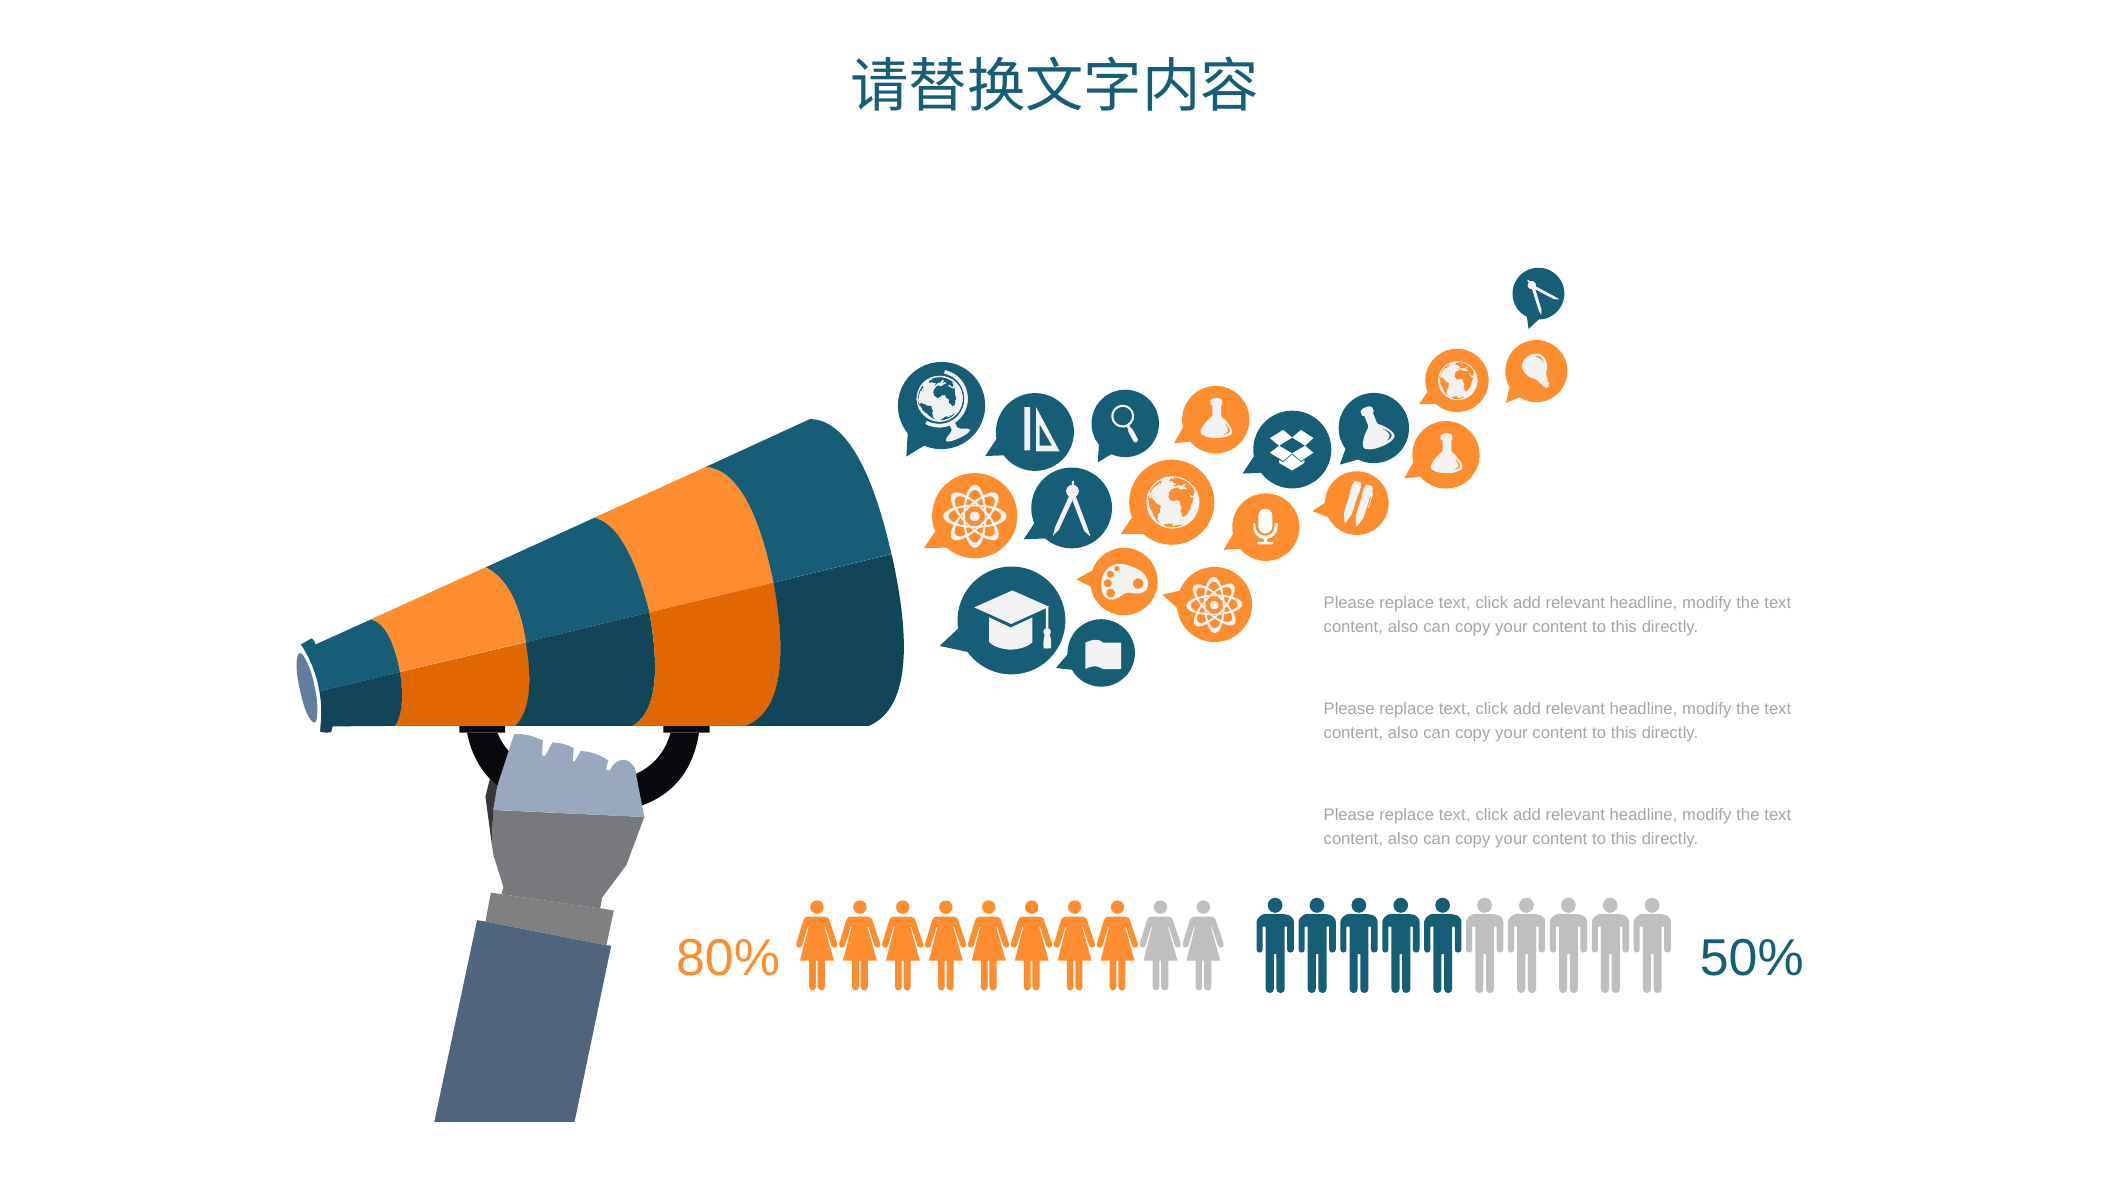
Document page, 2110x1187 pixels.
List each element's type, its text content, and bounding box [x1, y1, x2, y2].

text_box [296, 419, 914, 1122]
text_box Please replace text, click add relevant headline, modify the text content, also can copy your content to this directly. [1569, 587, 1826, 636]
text_box 请替换文字内容 [795, 26, 1314, 125]
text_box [795, 900, 1225, 991]
text_box Please replace text, click add relevant headline, modify the text content, also can copy your content to this directly. [1323, 693, 1826, 742]
text_box 50% [1699, 911, 1805, 986]
text_box Please replace text, click add relevant headline, modify the text content, also can copy your content to this directly. [1323, 799, 1826, 848]
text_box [1256, 897, 1671, 994]
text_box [884, 267, 1569, 687]
